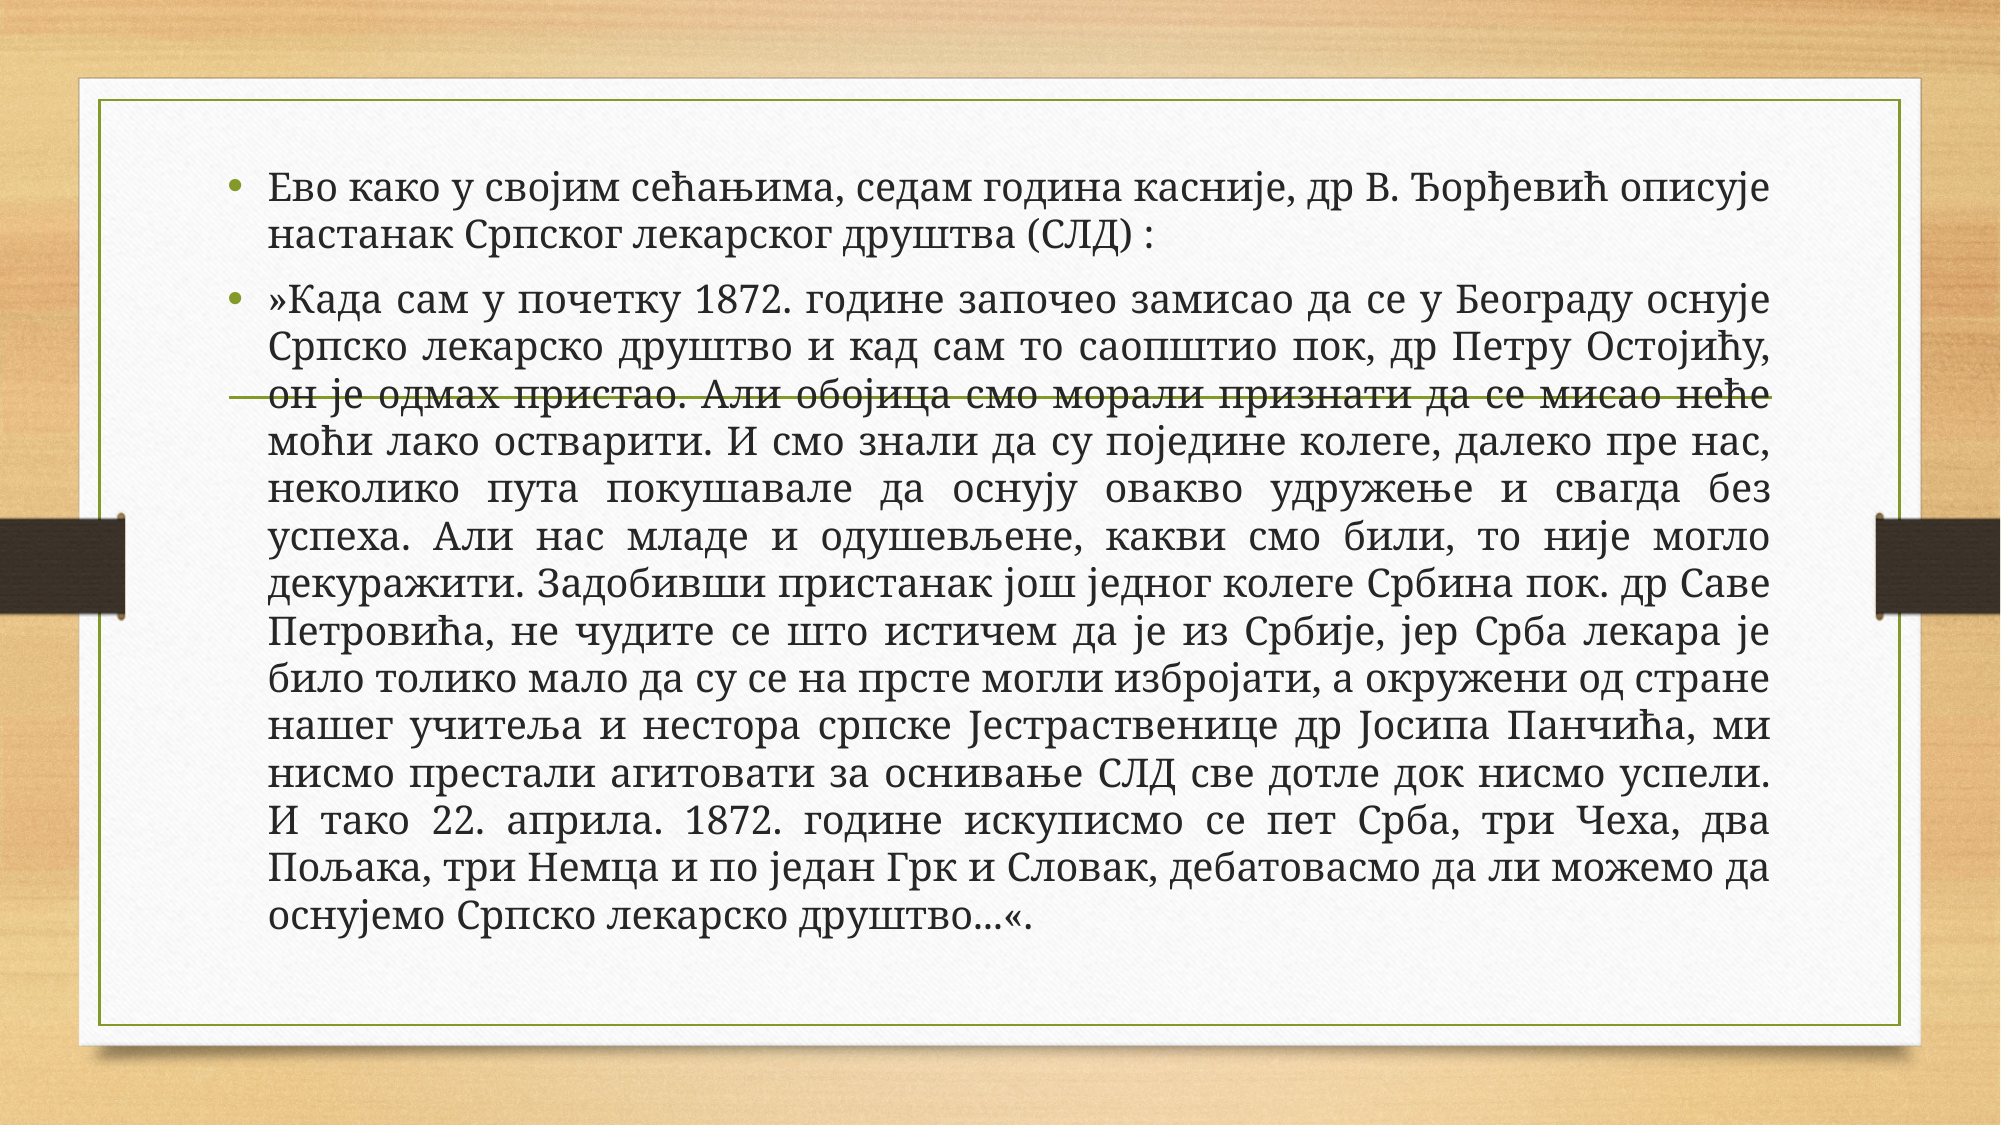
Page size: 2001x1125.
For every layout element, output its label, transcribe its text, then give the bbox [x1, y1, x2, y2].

picture [0, 0, 2001, 1125]
list Ево како у својим сећањима, седам година касније, др В. Ђорђевић описује настанак Српског лекарског друштва (СЛД) : »Када сам у почетку 1872. године започео замисао да се у Београду оснује Српско лекарско друштво и кад сам то саопштио пок, др Петру Остојићу, он је одмах пристао. Али обојица смо морали признати да се мисао неће моћи лако остварити. И смо знали да су поједине колеге, далеко пре нас, неколико пута покушавале да оснују овакво удружење и свагда без успеха. Али нас младе и одушевљене, какви смо били, то није могло декуражити. Задобивши пристанак још једног колеге Србина пок. др Саве Петровића, не чудите се што истичем да је из Србије, јер Срба лекара је било толико мало да су се на прсте могли избројати, а окружени од стране нашег учитеља и нестора српске Јестраственице др Јосипа Панчића, ми нисмо престали агитовати за оснивање СЛД све дотле док нисмо успели. И тако 22. априла. 1872. године искуписмо се пет Срба, три Чеха, два Пољака, три Немца и по један Грк и Словак, дебатовасмо да ли можемо да оснујемо Српско лекарско друштво...«. [212, 154, 1788, 964]
